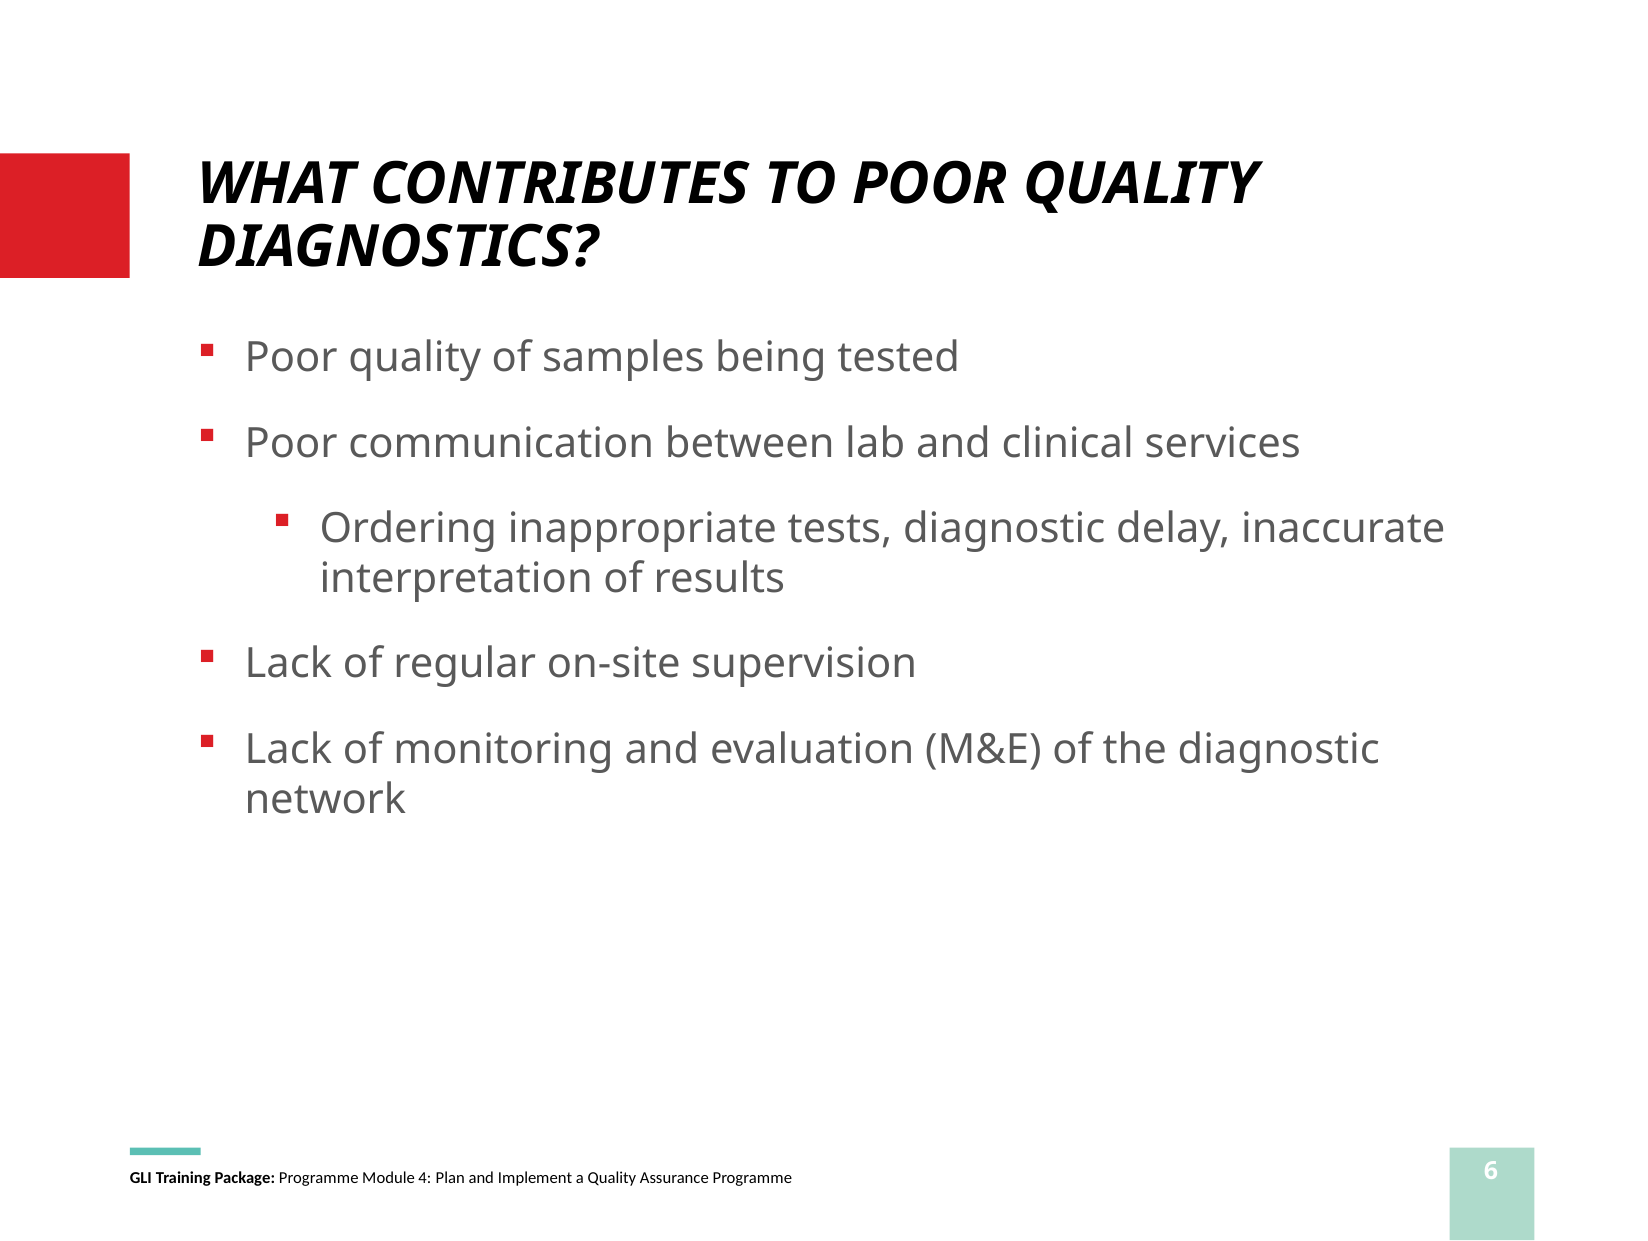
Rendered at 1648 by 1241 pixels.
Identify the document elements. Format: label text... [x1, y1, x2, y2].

list Poor quality of samples being tested Poor communication between lab and clinical services Ordering inappropriate tests, diagnostic delay, inaccurate interpretation of results Lack of regular on-site supervision Lack of monitoring and evaluation (M&E) of the diagnostic network [197, 330, 1450, 1087]
title WHAT CONTRIBUTES TO POOR QUALITY DIAGNOSTICS? [197, 153, 1450, 278]
